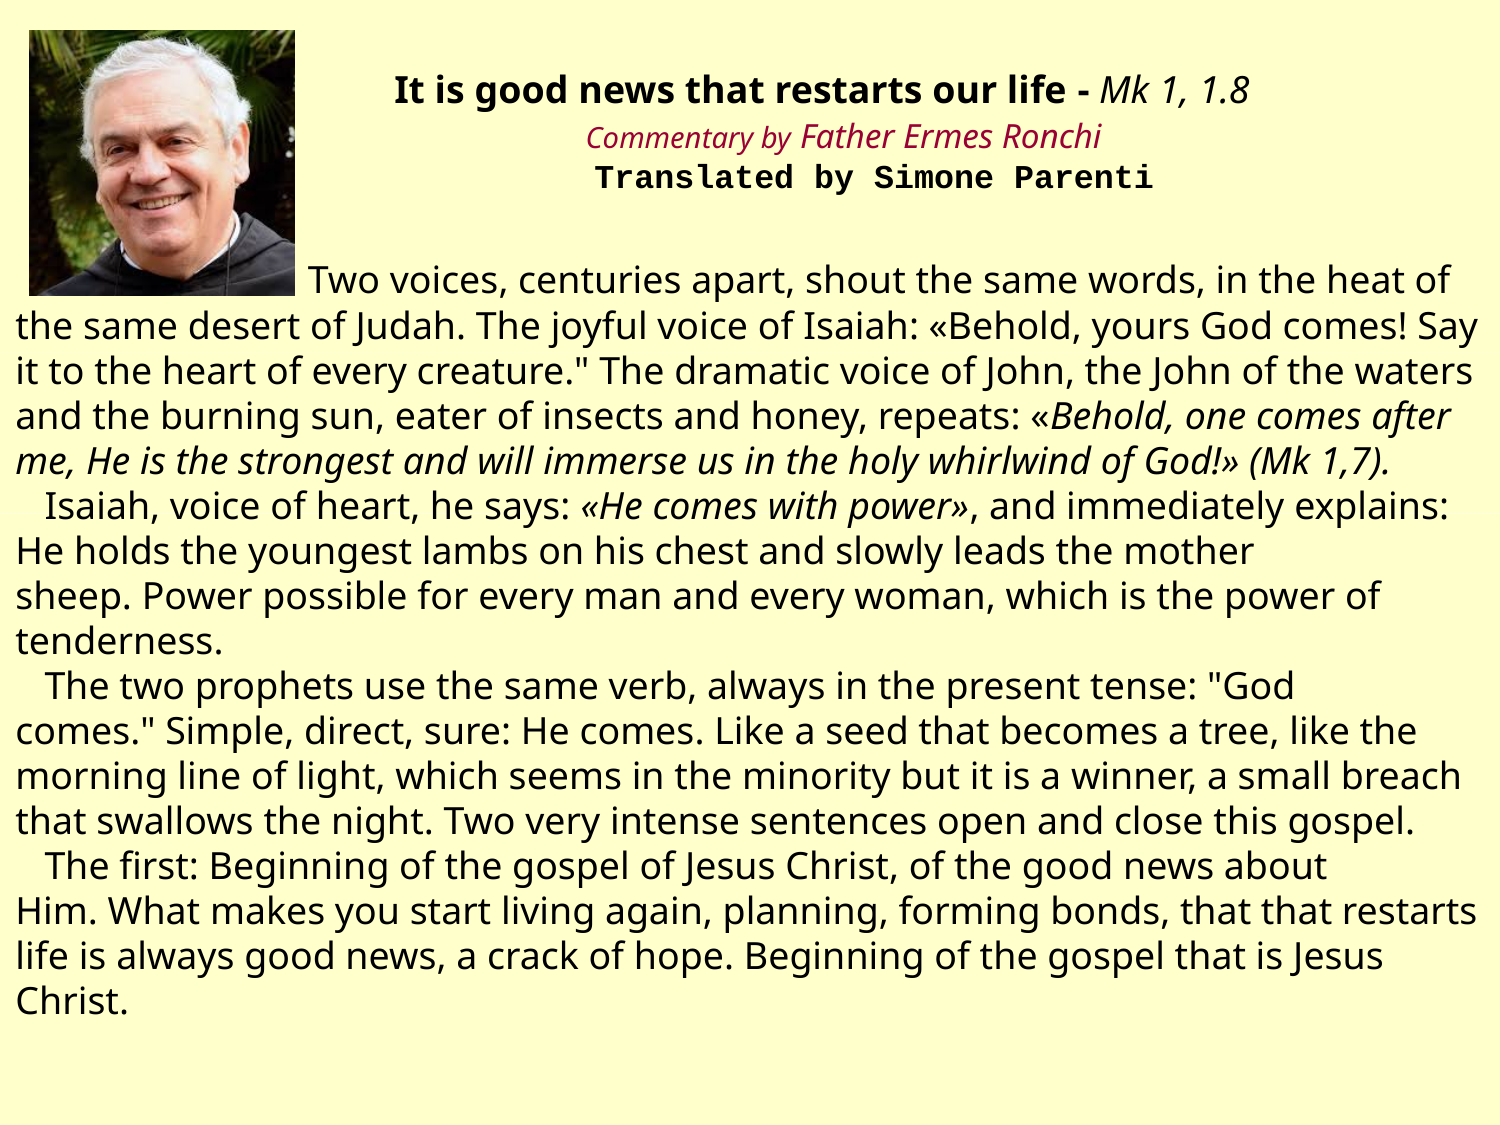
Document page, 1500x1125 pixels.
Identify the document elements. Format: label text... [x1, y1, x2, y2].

picture [29, 30, 295, 296]
text_box It is good news that restarts our life - Mk 1, 1.8 Commentary by Father Ermes Ronchi Translated by Simone Parenti [379, 58, 1416, 199]
text_box Two voices, centuries apart, shout the same words, in the heat of the same desert of Judah. The joyful voice of Isaiah: «Behold, yours God comes! Say it to the heart of every creature." The dramatic voice of John, the John of the waters and the burning sun, eater of insects and honey, repeats: «Behold, one comes after me, He is the strongest and will immerse us in the holy whirlwind of God!» (Mk 1,7). Isaiah, voice of heart, he says: «He comes with power», and immediately explains: He holds the youngest lambs on his chest and slowly leads the mother sheep. Power possible for every man and every woman, which is the power of tenderness. The two prophets use the same verb, always in the present tense: "God comes." Simple, direct, sure: He comes. Like a seed that becomes a tree, like the morning line of light, which seems in the minority but it is a winner, a small breach that swallows the night. Two very intense sentences open and close this gospel. The first: Beginning of the gospel of Jesus Christ, of the good news about Him. What makes you start living again, planning, forming bonds, that that restarts life is always good news, a crack of hope. Beginning of the gospel that is Jesus Christ. [0, 199, 1500, 1030]
